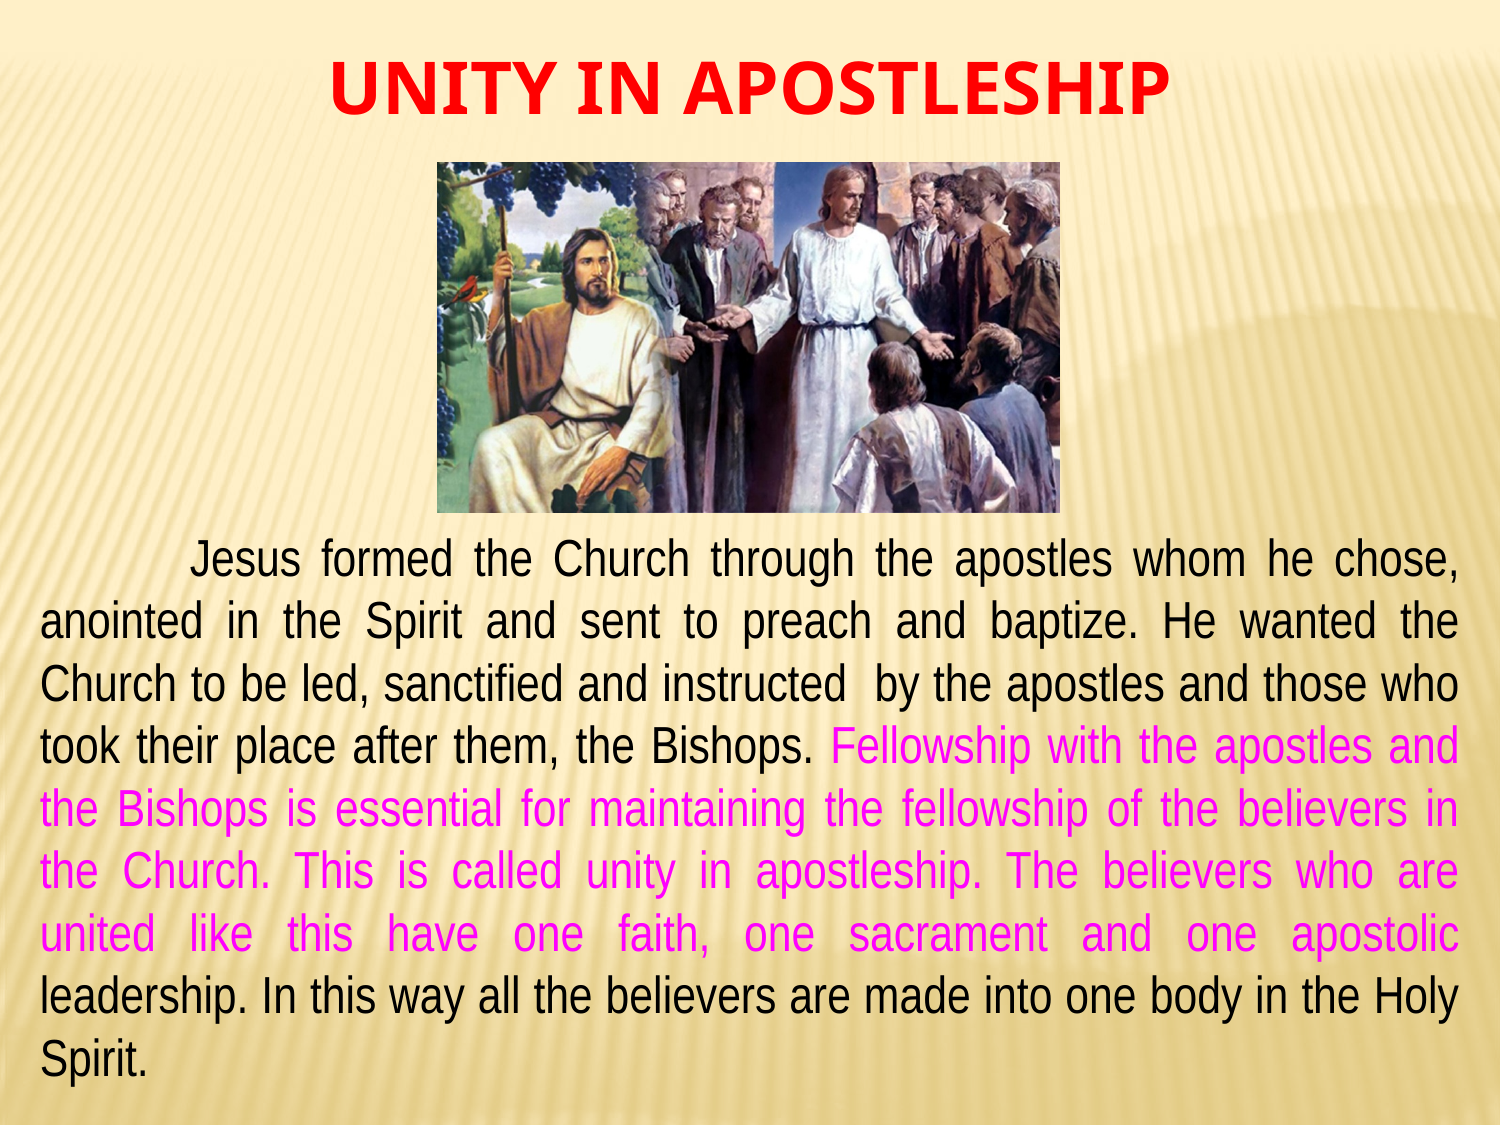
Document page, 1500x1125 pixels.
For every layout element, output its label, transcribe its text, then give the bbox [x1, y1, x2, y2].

text_box Jesus formed the Church through the apostles whom he chose, anointed in the Spirit and sent to preach and baptize. He wanted the Church to be led, sanctified and instructed by the apostles and those who took their place after them, the Bishops. Fellowship with the apostles and the Bishops is essential for maintaining the fellowship of the believers in the Church. This is called unity in apostleship. The believers who are united like this have one faith, one sacrament and one apostolic leadership. In this way all the believers are made into one body in the Holy Spirit. [24, 516, 1475, 1094]
text_box UNITY IN APOSTLESHIP [0, 33, 1500, 137]
picture [437, 162, 1060, 513]
